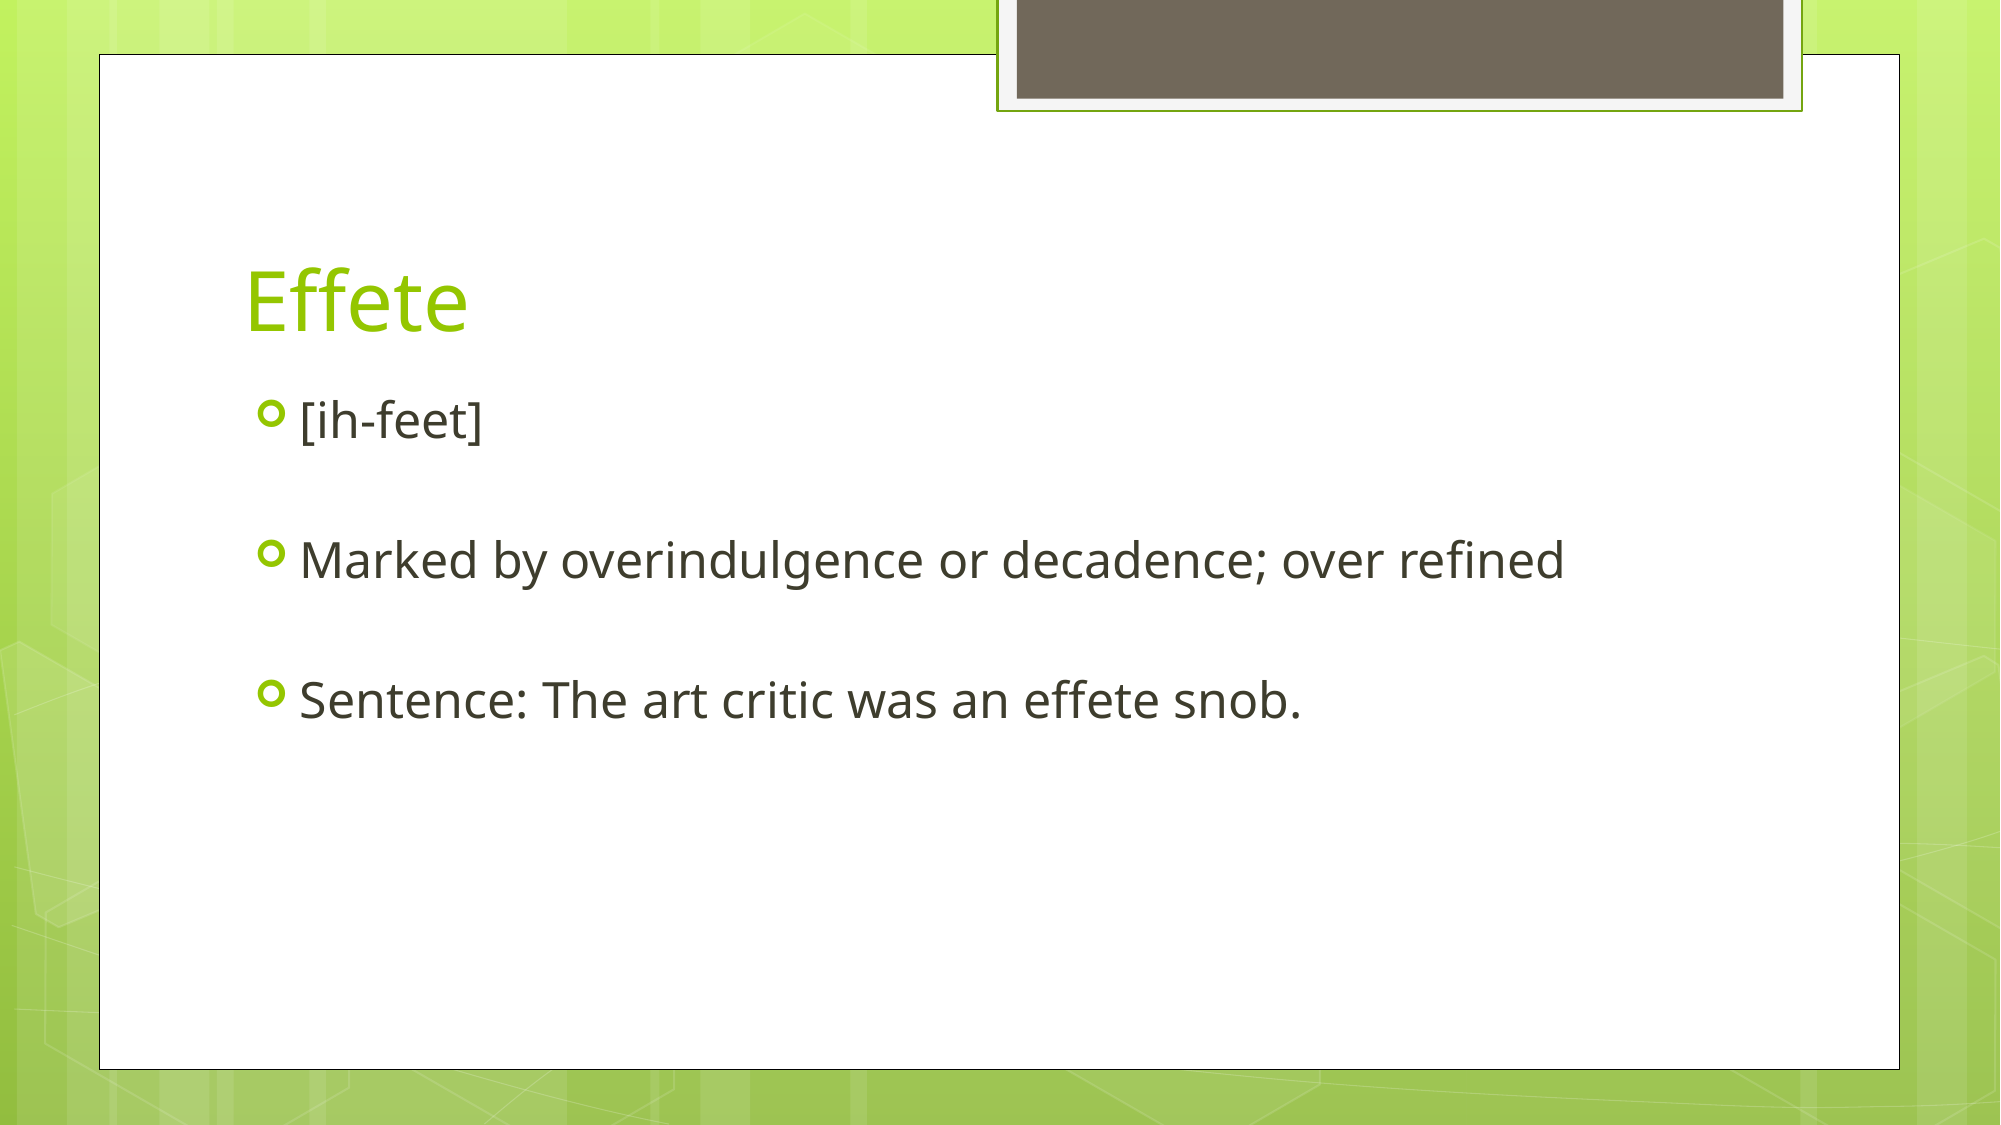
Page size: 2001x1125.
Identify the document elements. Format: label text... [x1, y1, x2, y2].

list [ih-feet] Marked by overindulgence or decadence; over refined Sentence: The art critic was an effete snob. [228, 381, 1711, 957]
title Effete [228, 168, 1765, 357]
